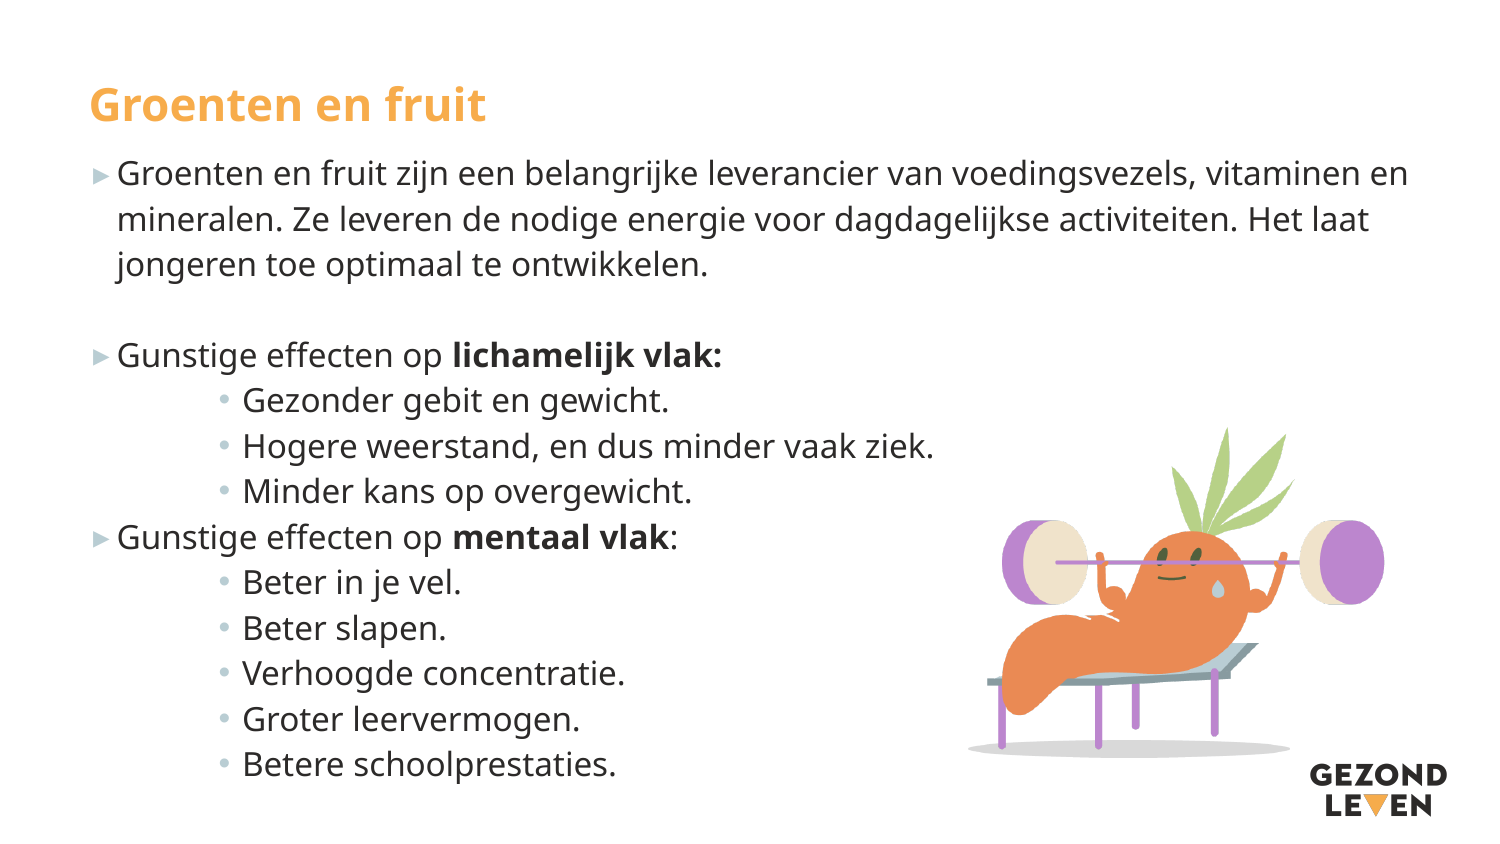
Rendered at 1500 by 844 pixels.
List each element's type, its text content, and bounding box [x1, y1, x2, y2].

picture [628, 316, 1500, 844]
title Groenten en fruit [88, 75, 1441, 120]
text_box Groenten en fruit zijn een belangrijke leverancier van voedingsvezels, vitaminen en mineralen. Ze leveren de nodige energie voor dagdagelijkse activiteiten. Het laat jongeren toe optimaal te ontwikkelen. Gunstige effecten op lichamelijk vlak: Gezonder gebit en gewicht. Hogere weerstand, en dus minder vaak ziek. Minder kans op overgewicht. Gunstige effecten op mentaal vlak: Beter in je vel. Beter slapen. Verhoogde concentratie. Groter leervermogen. Betere schoolprestaties. [88, 146, 1414, 649]
